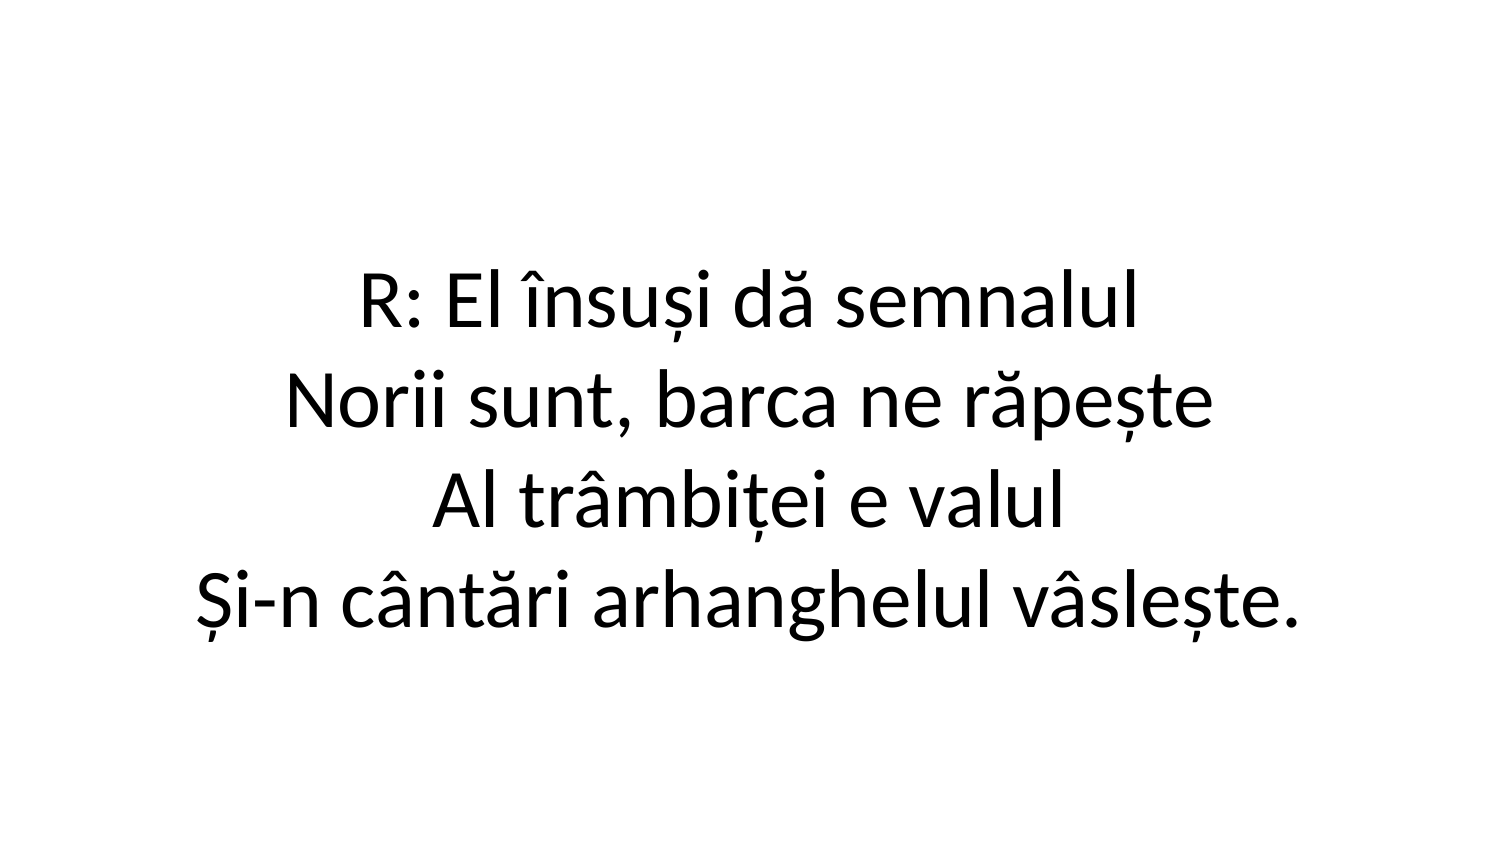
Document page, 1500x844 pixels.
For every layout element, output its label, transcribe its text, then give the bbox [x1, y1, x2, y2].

text_box R: El însuși dă semnalul Norii sunt, barca ne răpește Al trâmbiței e valul Și-n cântări arhanghelul vâslește. [180, 192, 1320, 652]
